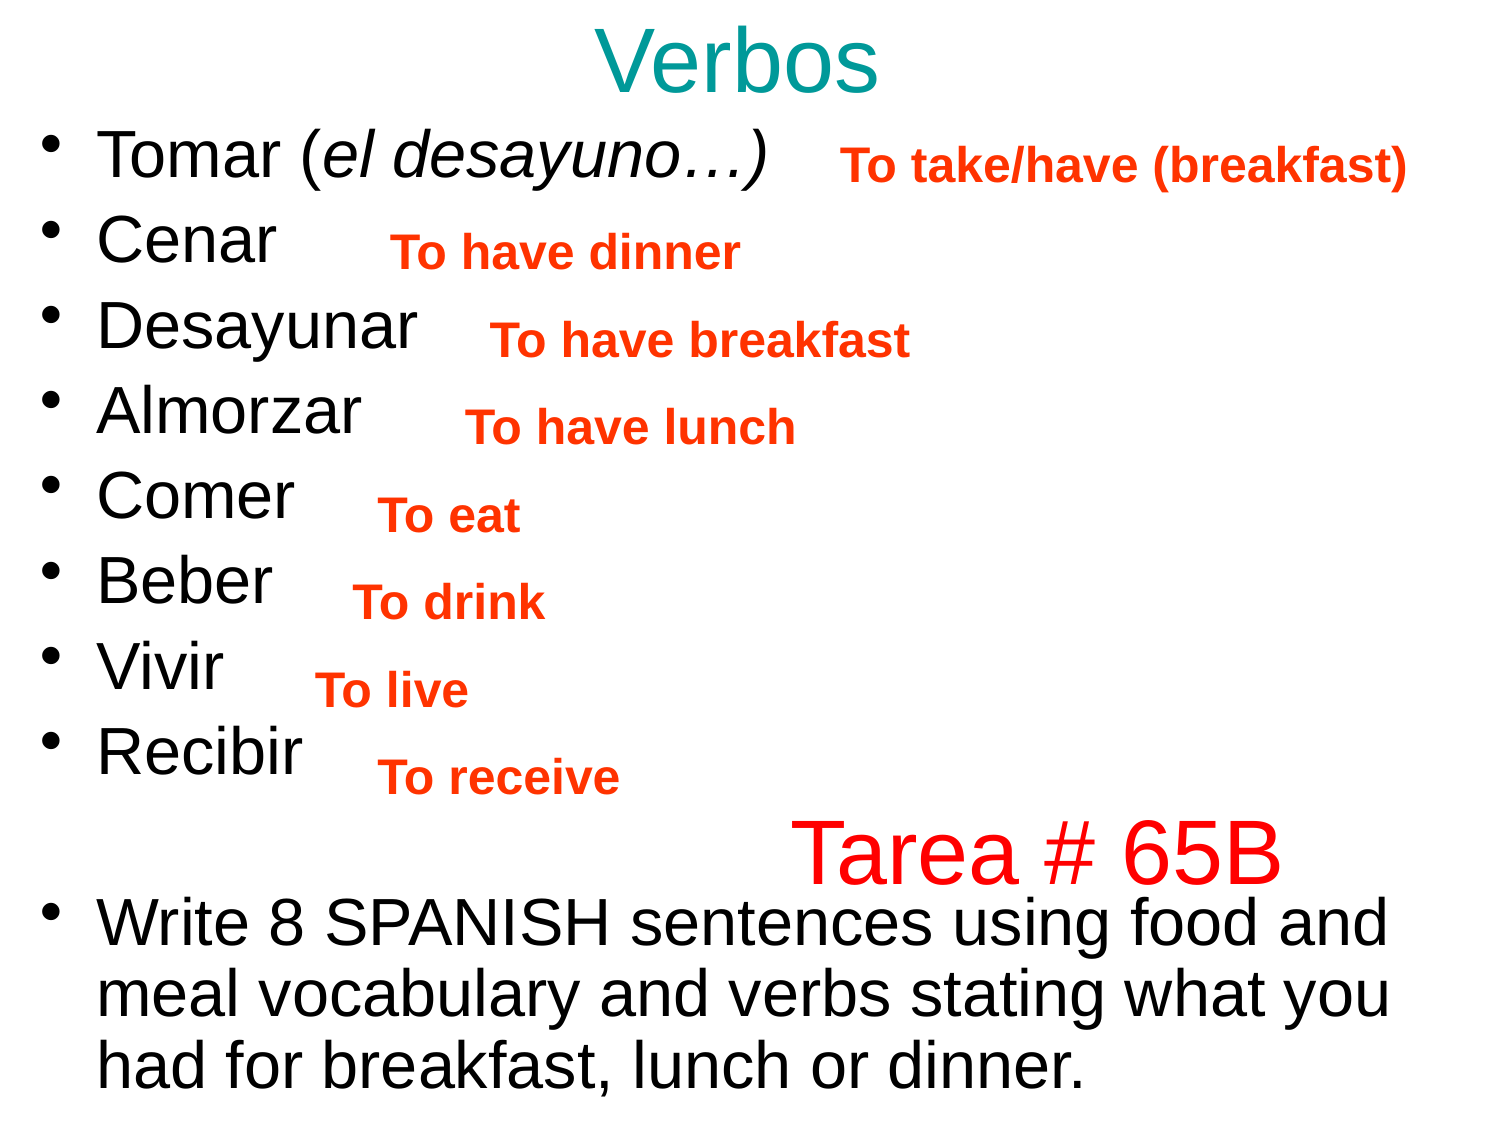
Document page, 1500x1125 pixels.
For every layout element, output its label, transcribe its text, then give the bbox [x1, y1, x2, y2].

text_box To eat [362, 474, 775, 575]
text_box To drink [337, 562, 750, 663]
list Tomar (el desayuno…) Cenar Desayunar Almorzar Comer Beber Vivir Recibir Write 8 SPANISH sentences using food and meal vocabulary and verbs stating what you had for breakfast, lunch or dinner. [24, 112, 1500, 1063]
text_box To have lunch [450, 387, 863, 488]
text_box To receive [362, 737, 775, 838]
text_box To have breakfast [474, 299, 988, 401]
text_box To have dinner [375, 212, 788, 313]
text_box Tarea # 65B [575, 774, 1500, 920]
title Verbos [75, 0, 1400, 112]
text_box To live [300, 649, 713, 750]
text_box To take/have (breakfast) [825, 124, 1450, 226]
